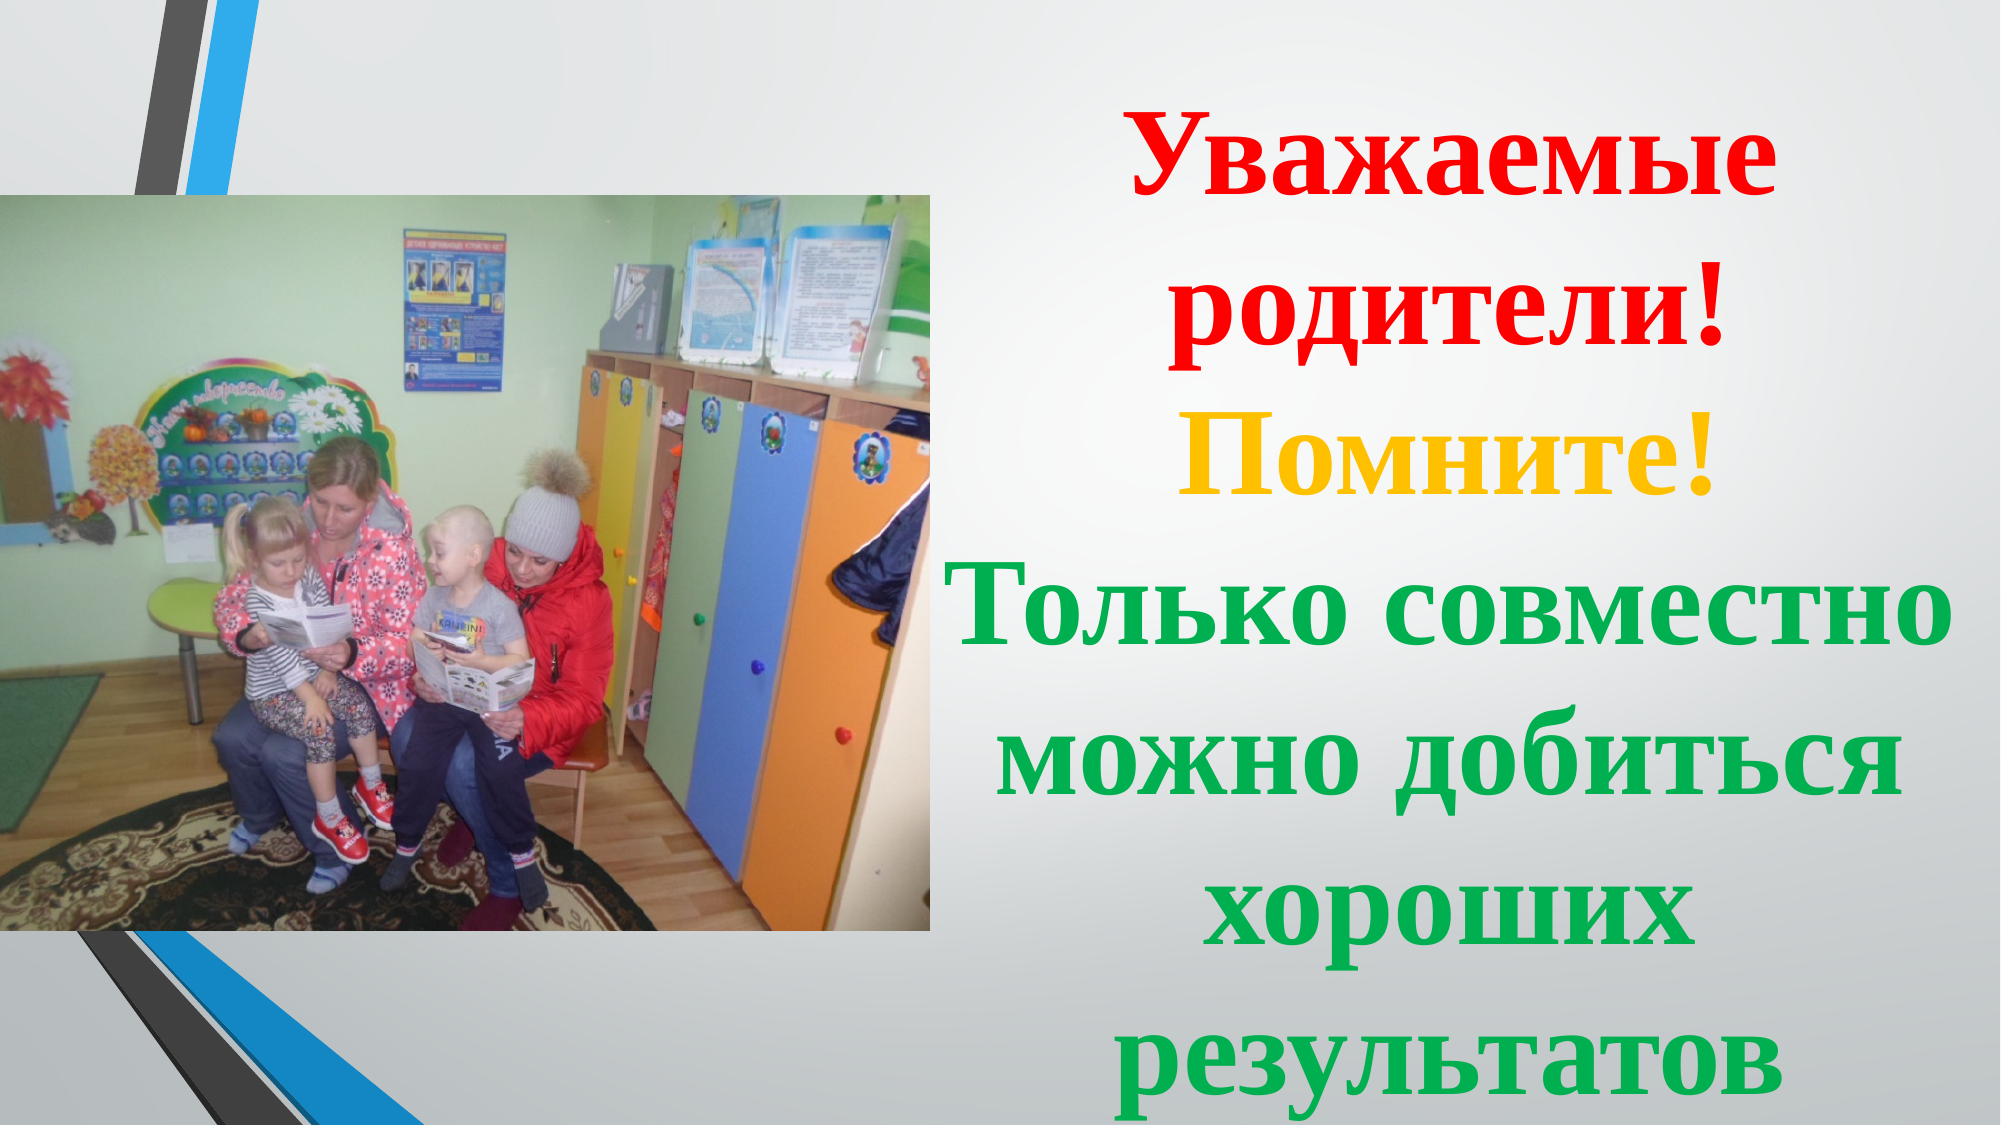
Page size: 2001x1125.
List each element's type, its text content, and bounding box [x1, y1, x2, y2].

text_box Уважаемые родители! Помните! Только совместно можно добиться хороших результатов [900, 62, 2000, 1125]
picture [0, 195, 931, 931]
